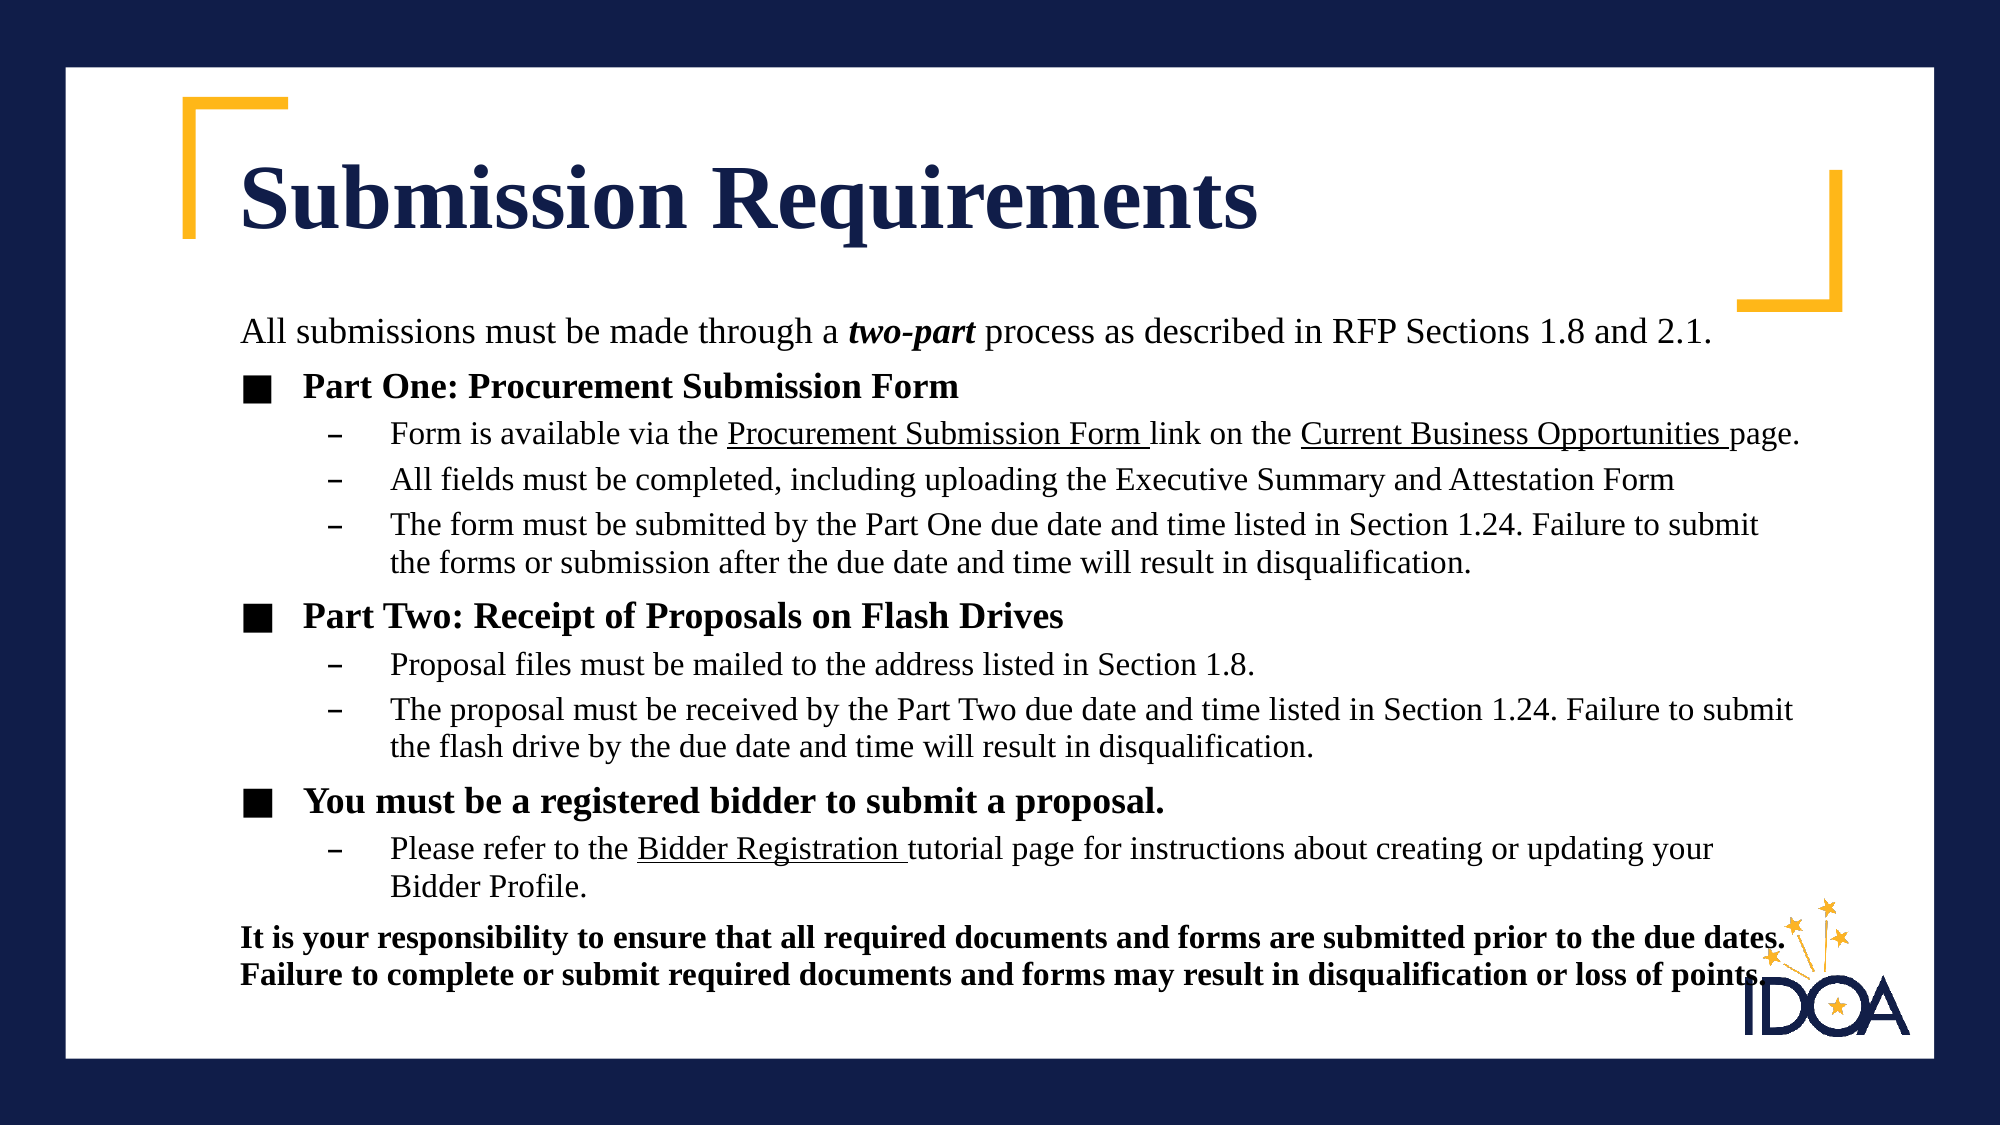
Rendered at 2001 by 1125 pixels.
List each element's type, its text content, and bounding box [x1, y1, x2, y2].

picture [1702, 857, 1959, 1114]
list All submissions must be made through a two-part process as described in RFP Sections 1.8 and 2.1. Part One: Procurement Submission Form Form is available via the Procurement Submission Form link on the Current Business Opportunities page. All fields must be completed, including uploading the Executive Summary and Attestation Form The form must be submitted by the Part One due date and time listed in Section 1.24. Failure to submit the forms or submission after the due date and time will result in disqualification. Part Two: Receipt of Proposals on Flash Drives Proposal files must be mailed to the address listed in Section 1.8. The proposal must be received by the Part Two due date and time listed in Section 1.24. Failure to submit the flash drive by the due date and time will result in disqualification. You must be a registered bidder to submit a proposal. Please refer to the Bidder Registration tutorial page for instructions about creating or updating your Bidder Profile. It is your responsibility to ensure that all required documents and forms are submitted prior to the due dates. Failure to complete or submit required documents and forms may result in disqualification or loss of points. [225, 303, 1824, 1019]
title Submission Requirements [225, 142, 1800, 279]
